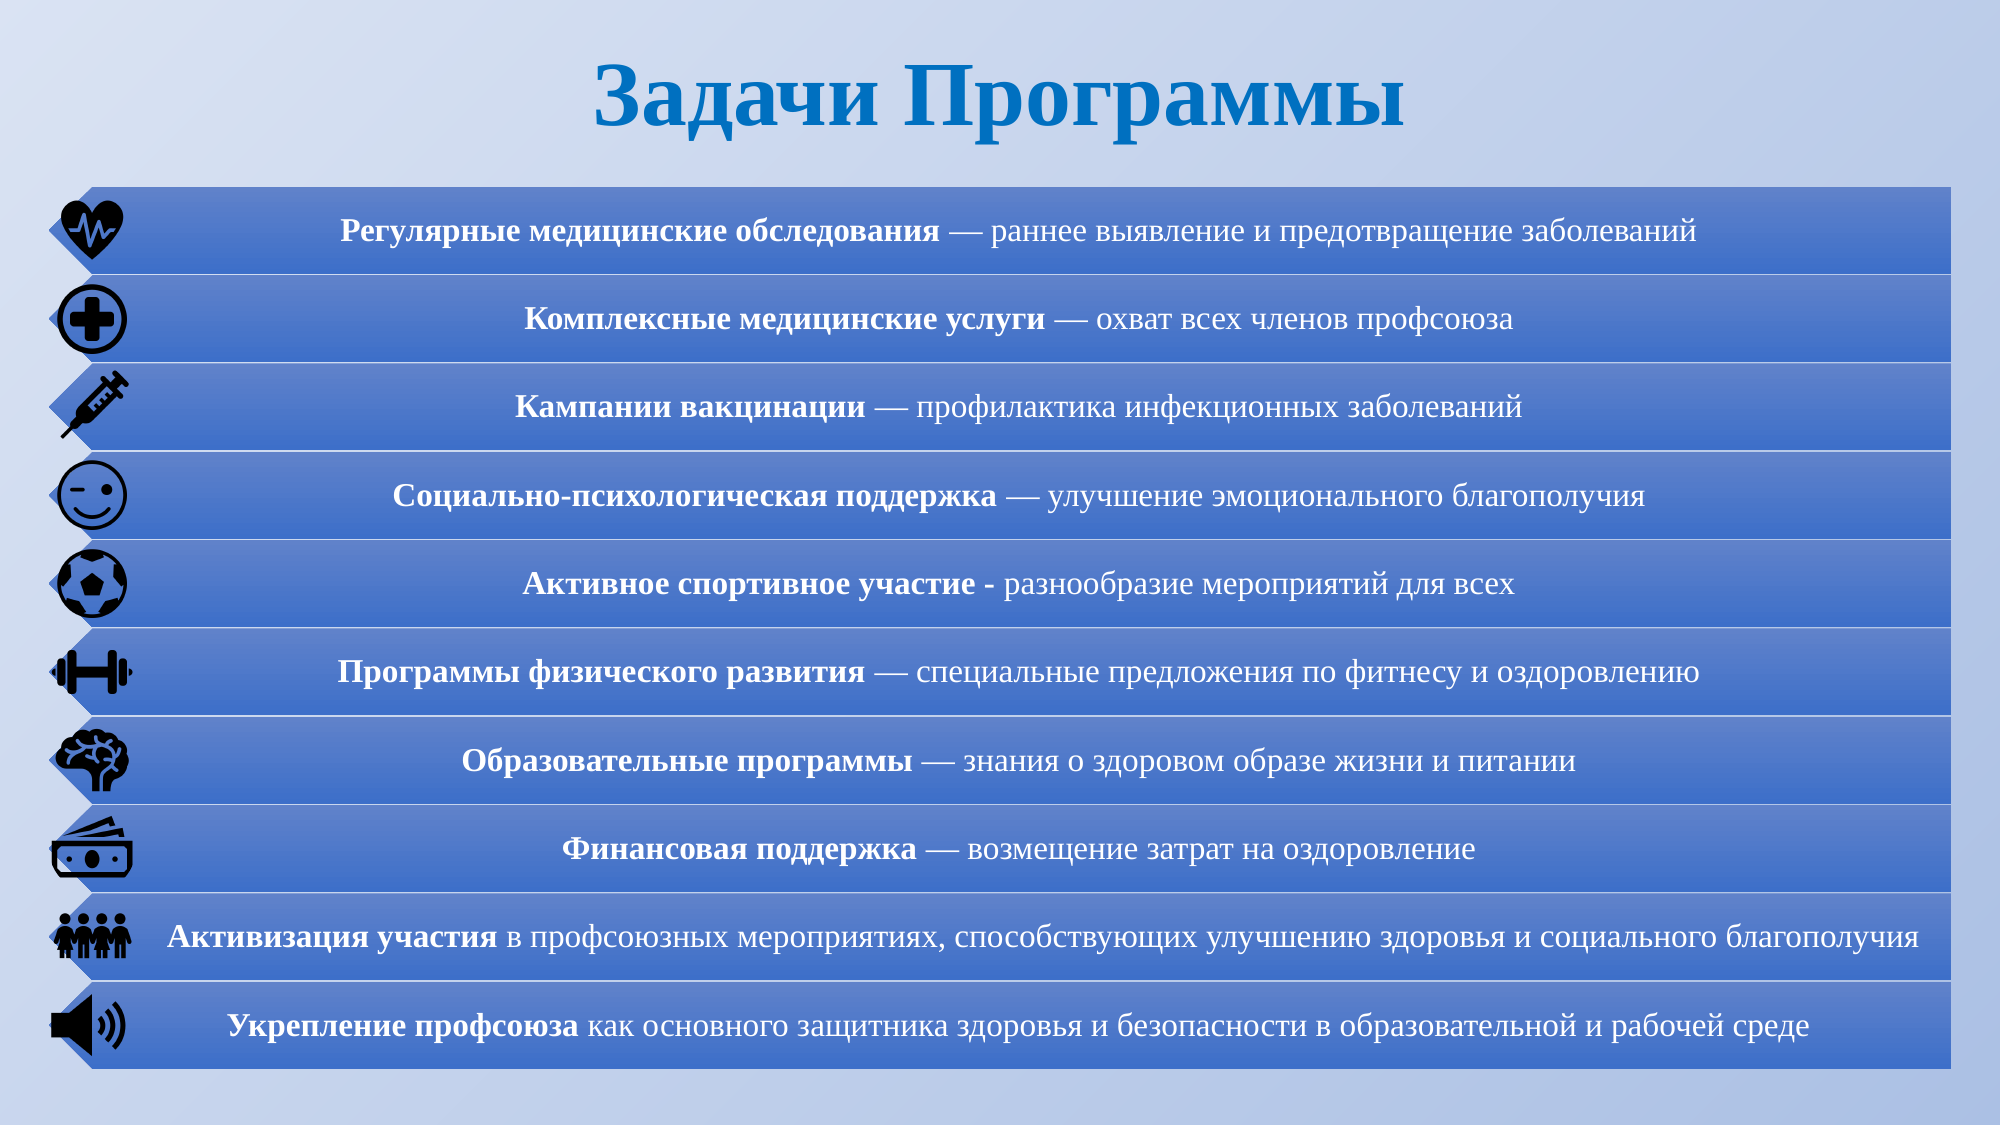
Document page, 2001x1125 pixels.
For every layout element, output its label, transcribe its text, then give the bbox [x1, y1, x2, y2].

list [48, 186, 1952, 1070]
title Задачи Программы [137, 0, 1863, 186]
